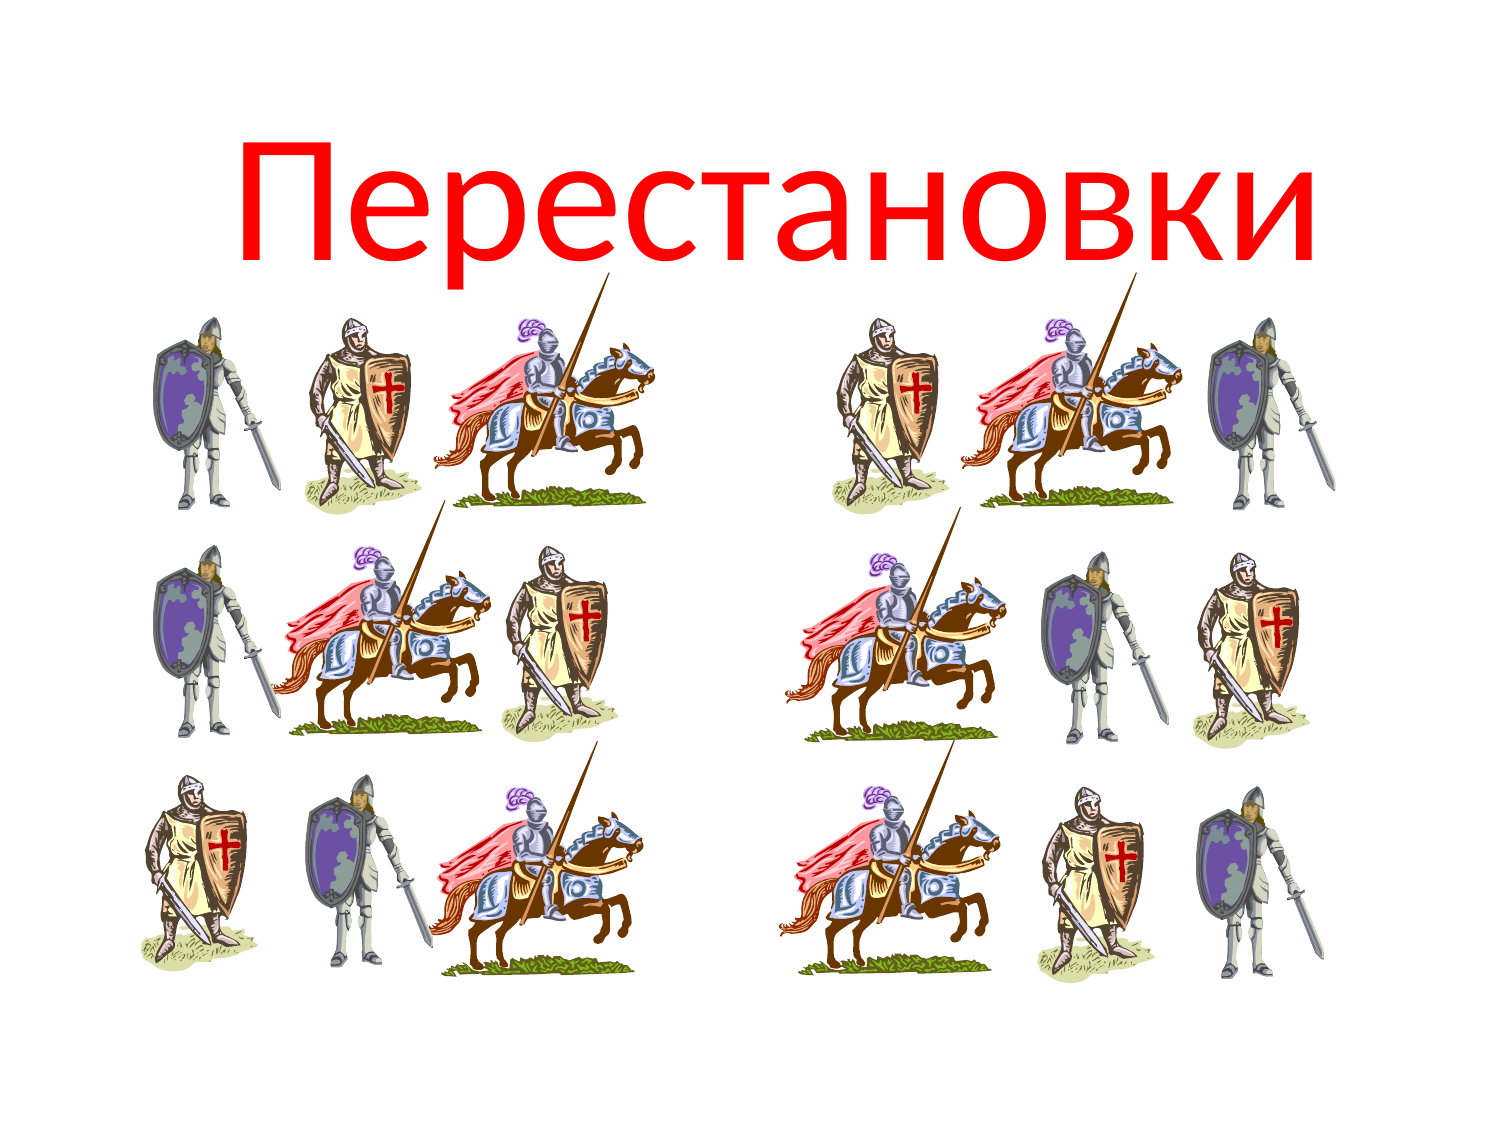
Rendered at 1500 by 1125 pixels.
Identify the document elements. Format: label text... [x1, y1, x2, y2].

title Перестановки [140, 66, 1416, 308]
picture [140, 773, 261, 975]
picture [152, 269, 659, 980]
picture [1037, 784, 1158, 986]
picture [1192, 550, 1313, 752]
picture [778, 269, 1186, 979]
picture [1206, 316, 1337, 512]
picture [1040, 550, 1170, 746]
picture [1195, 784, 1325, 980]
